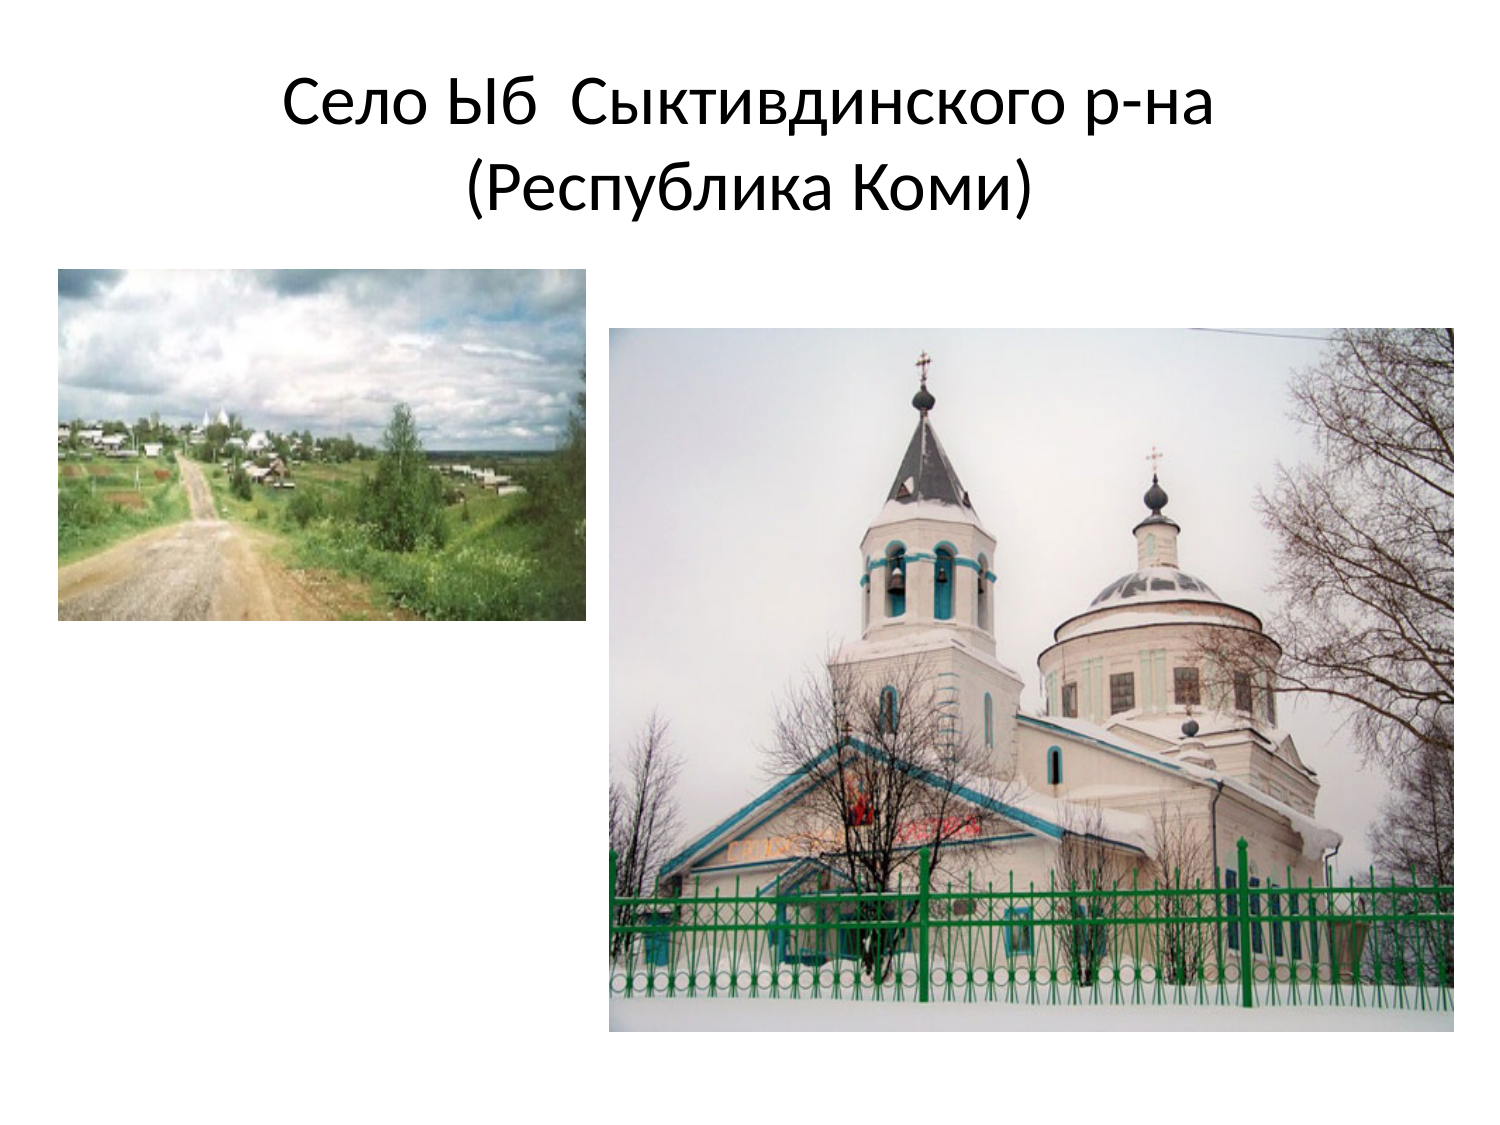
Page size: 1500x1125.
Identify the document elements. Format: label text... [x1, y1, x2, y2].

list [58, 269, 587, 622]
title Село Ыб Сыктивдинского р-на (Республика Коми) [75, 45, 1425, 233]
picture [609, 327, 1454, 1032]
